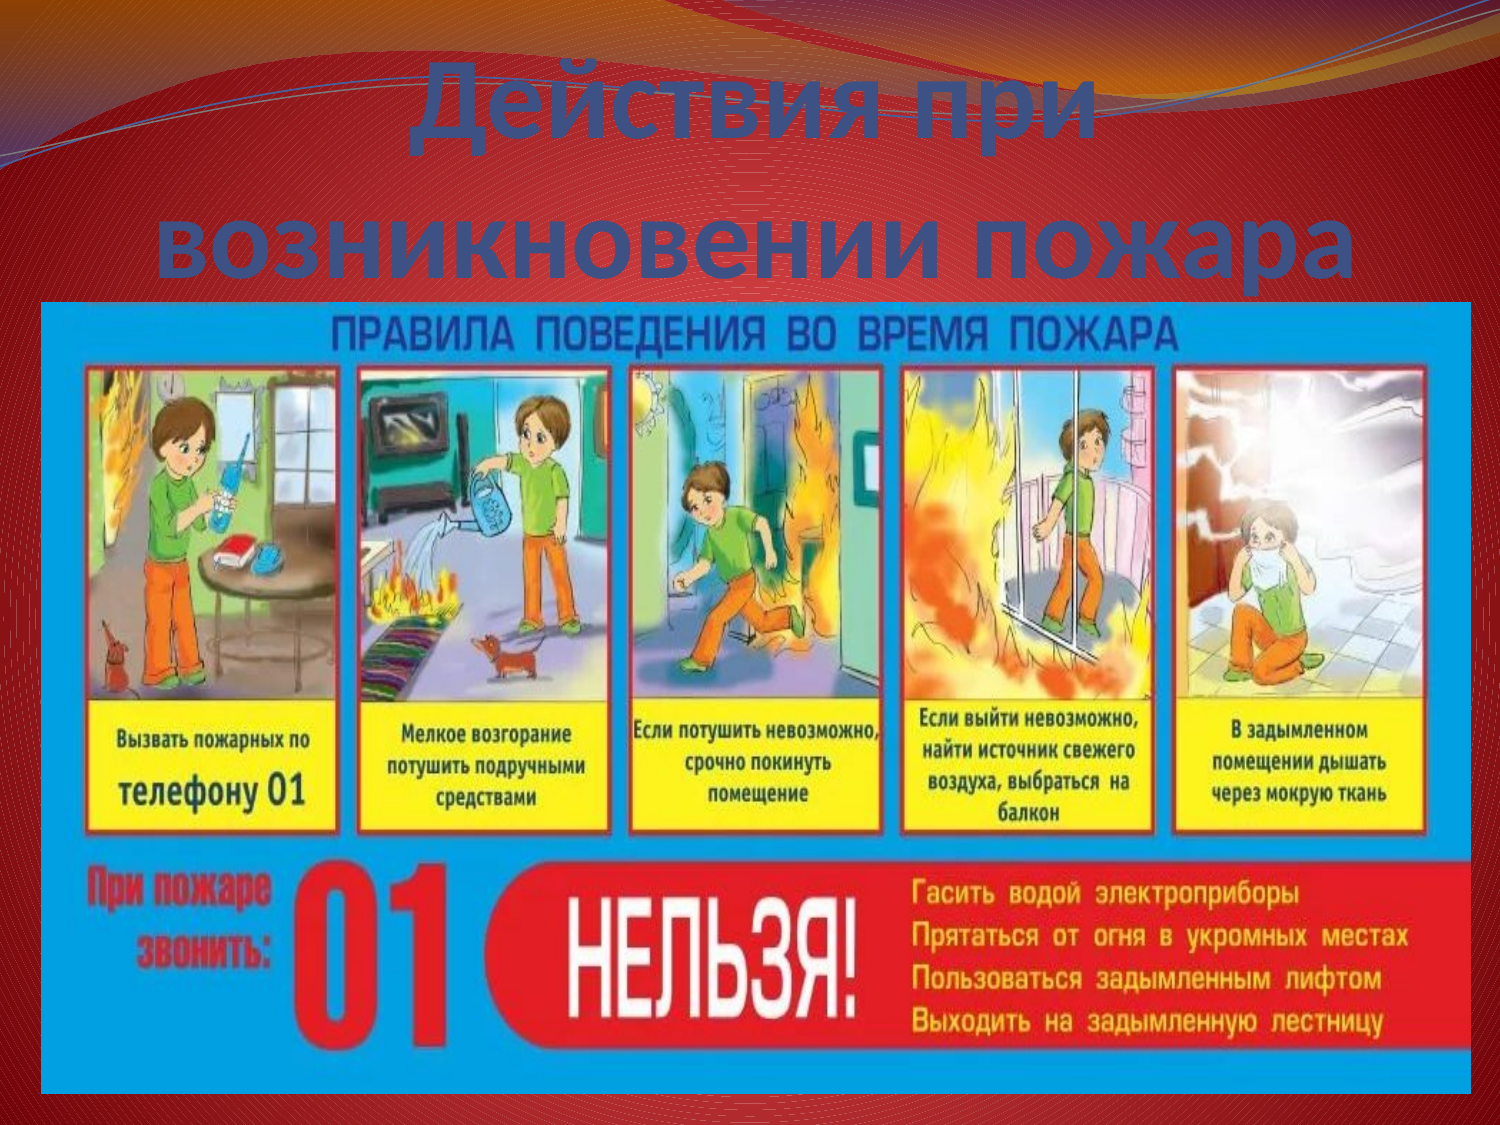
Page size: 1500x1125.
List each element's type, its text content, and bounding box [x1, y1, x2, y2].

picture [1184, 302, 1430, 307]
picture [85, 860, 274, 926]
picture [482, 854, 1471, 1054]
picture [386, 858, 451, 1052]
picture [83, 302, 329, 307]
picture [1163, 358, 1434, 841]
picture [290, 855, 383, 1055]
picture [329, 302, 888, 842]
picture [852, 302, 1179, 841]
picture [134, 927, 275, 975]
picture [79, 358, 345, 841]
title Действия при возникновении пожара [118, 78, 1394, 301]
